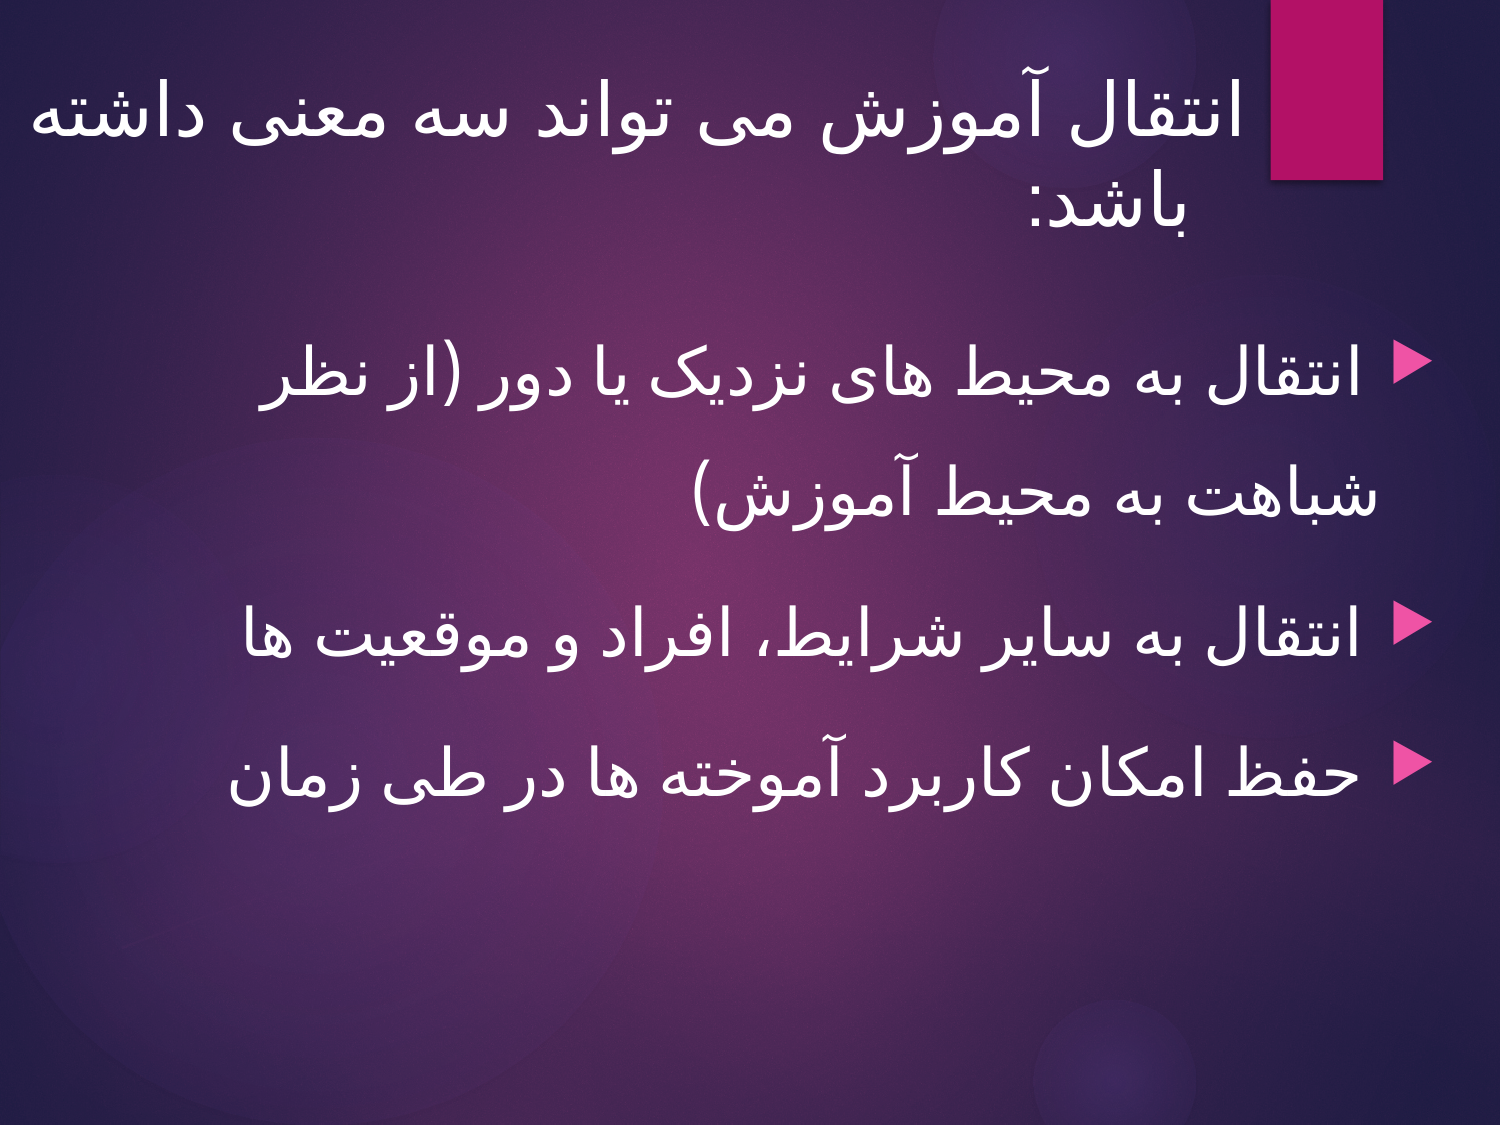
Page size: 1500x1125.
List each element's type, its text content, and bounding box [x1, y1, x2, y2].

text_box انتقال آموزش می تواند سه معنی داشته باشد: [0, 54, 1263, 250]
list انتقال به محیط های نزدیک یا دور (از نظر شباهت به محیط آموزش) انتقال به سایر شرایط، افراد و موقعیت ها حفظ امکان کاربرد آموخته ها در طی زمان [35, 281, 1454, 879]
